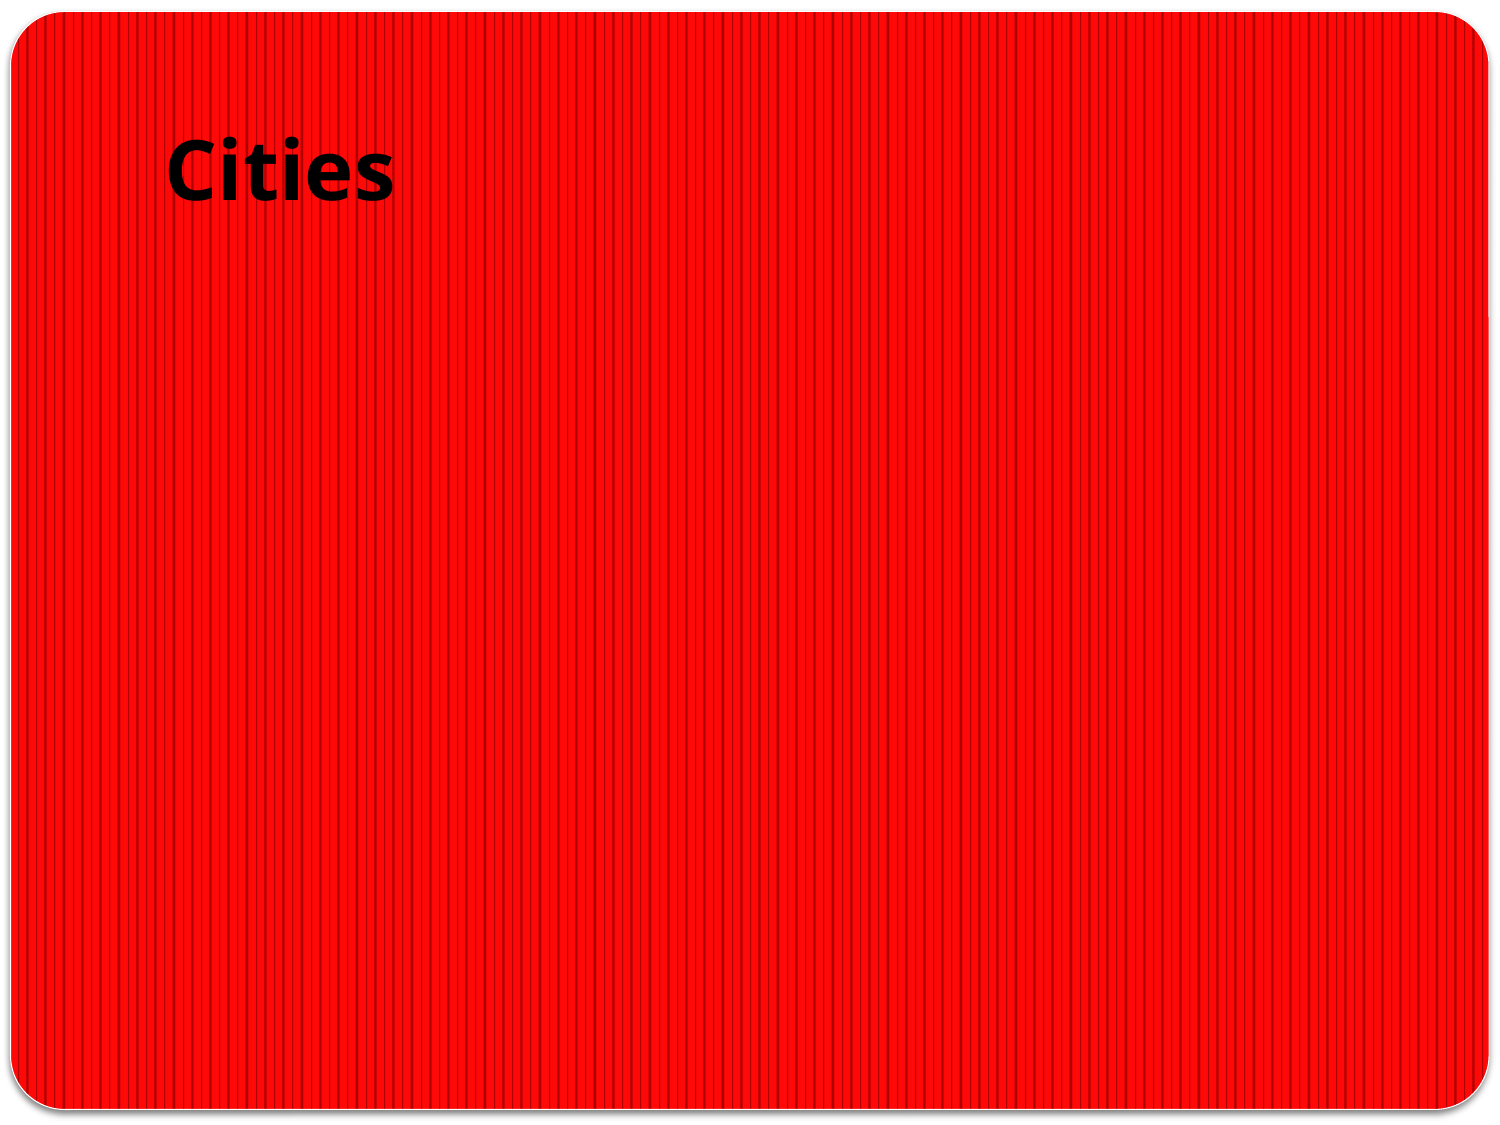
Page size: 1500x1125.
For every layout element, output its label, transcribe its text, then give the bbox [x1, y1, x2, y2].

title Cities [150, 45, 1425, 233]
